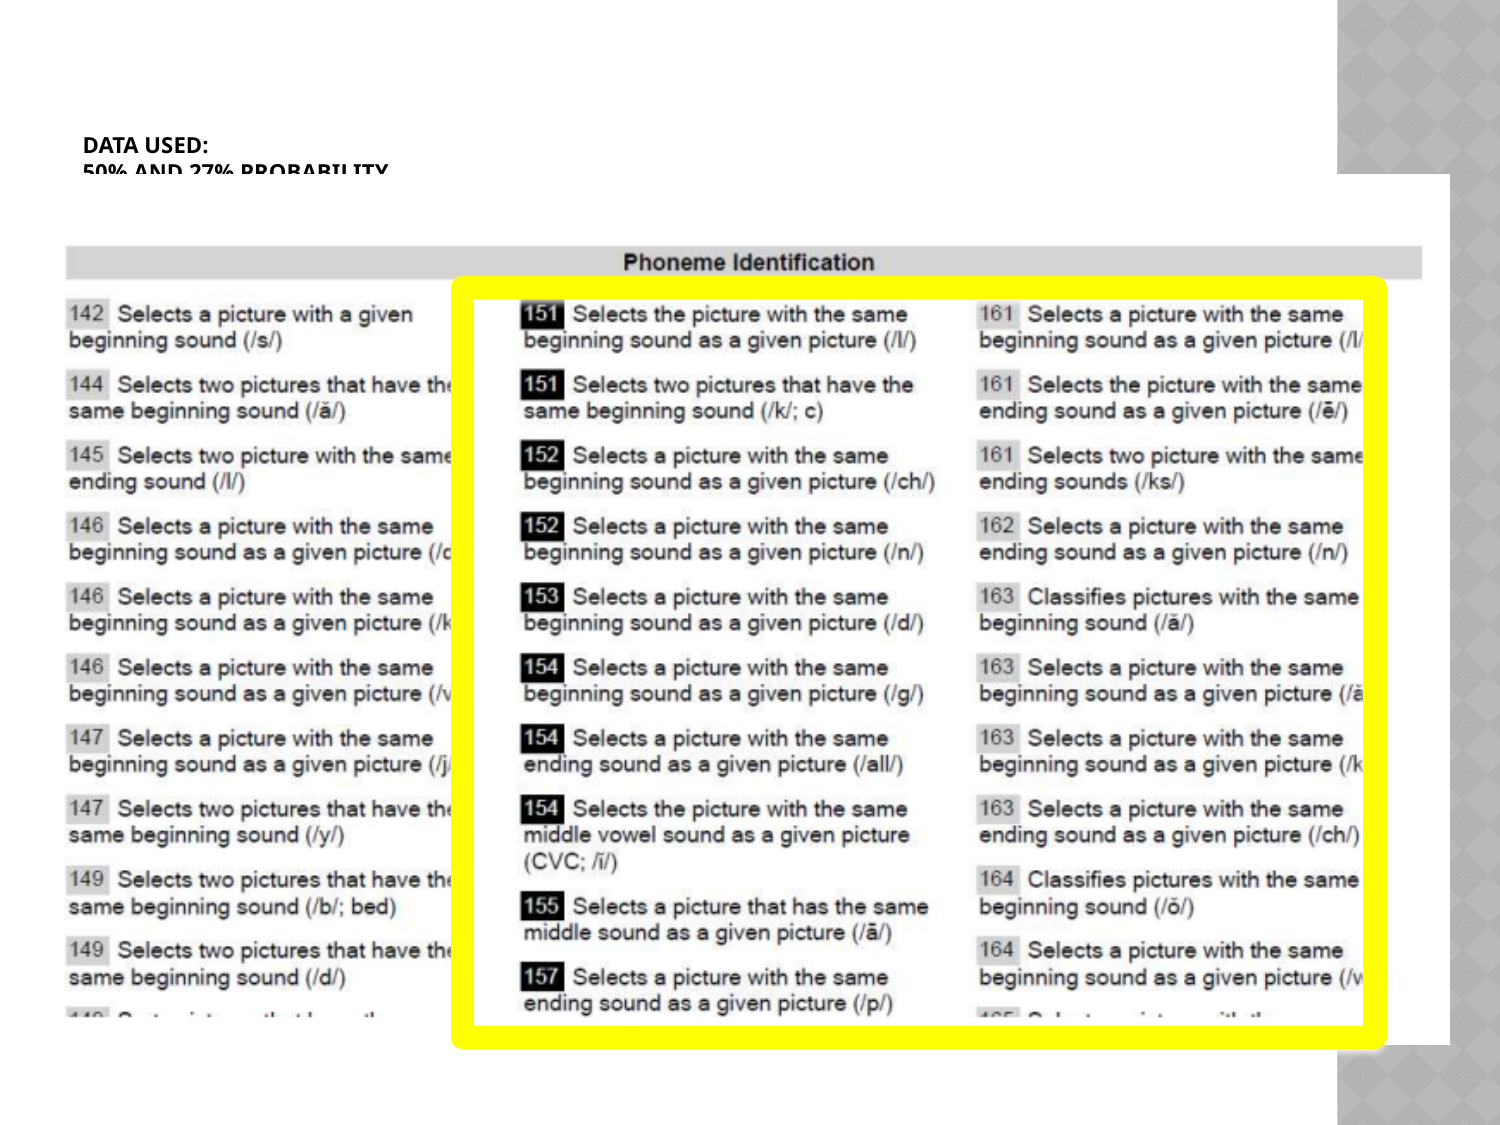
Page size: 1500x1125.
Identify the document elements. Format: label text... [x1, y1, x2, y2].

title Data Used: 50% and 27% probability [75, 75, 1375, 173]
picture [16, 174, 1451, 1045]
